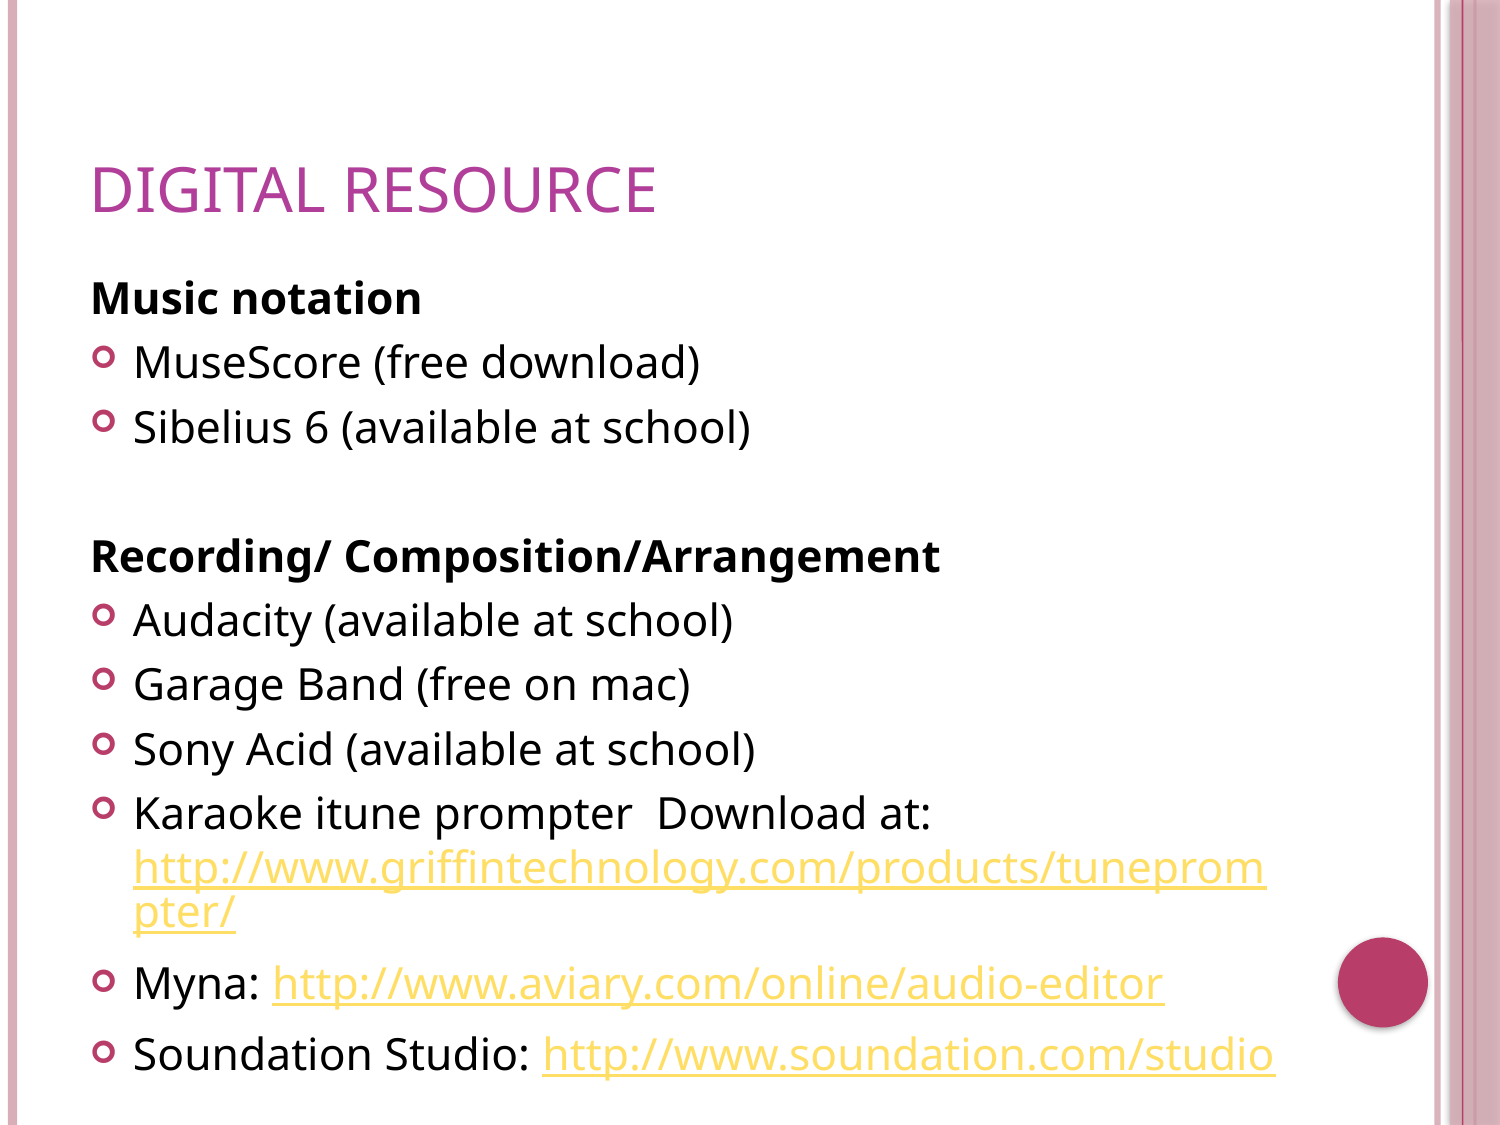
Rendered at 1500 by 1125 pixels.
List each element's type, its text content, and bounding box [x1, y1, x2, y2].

title Digital Resource [75, 45, 1300, 233]
list Music notation MuseScore (free download) Sibelius 6 (available at school) Recording/ Composition/Arrangement Audacity (available at school) Garage Band (free on mac) Sony Acid (available at school) Karaoke itune prompter Download at: http://www.griffintechnology.com/products/tuneprompter/ Myna: http://www.aviary.com/online/audio-editor Soundation Studio: http://www.soundation.com/studio [75, 262, 1300, 1062]
